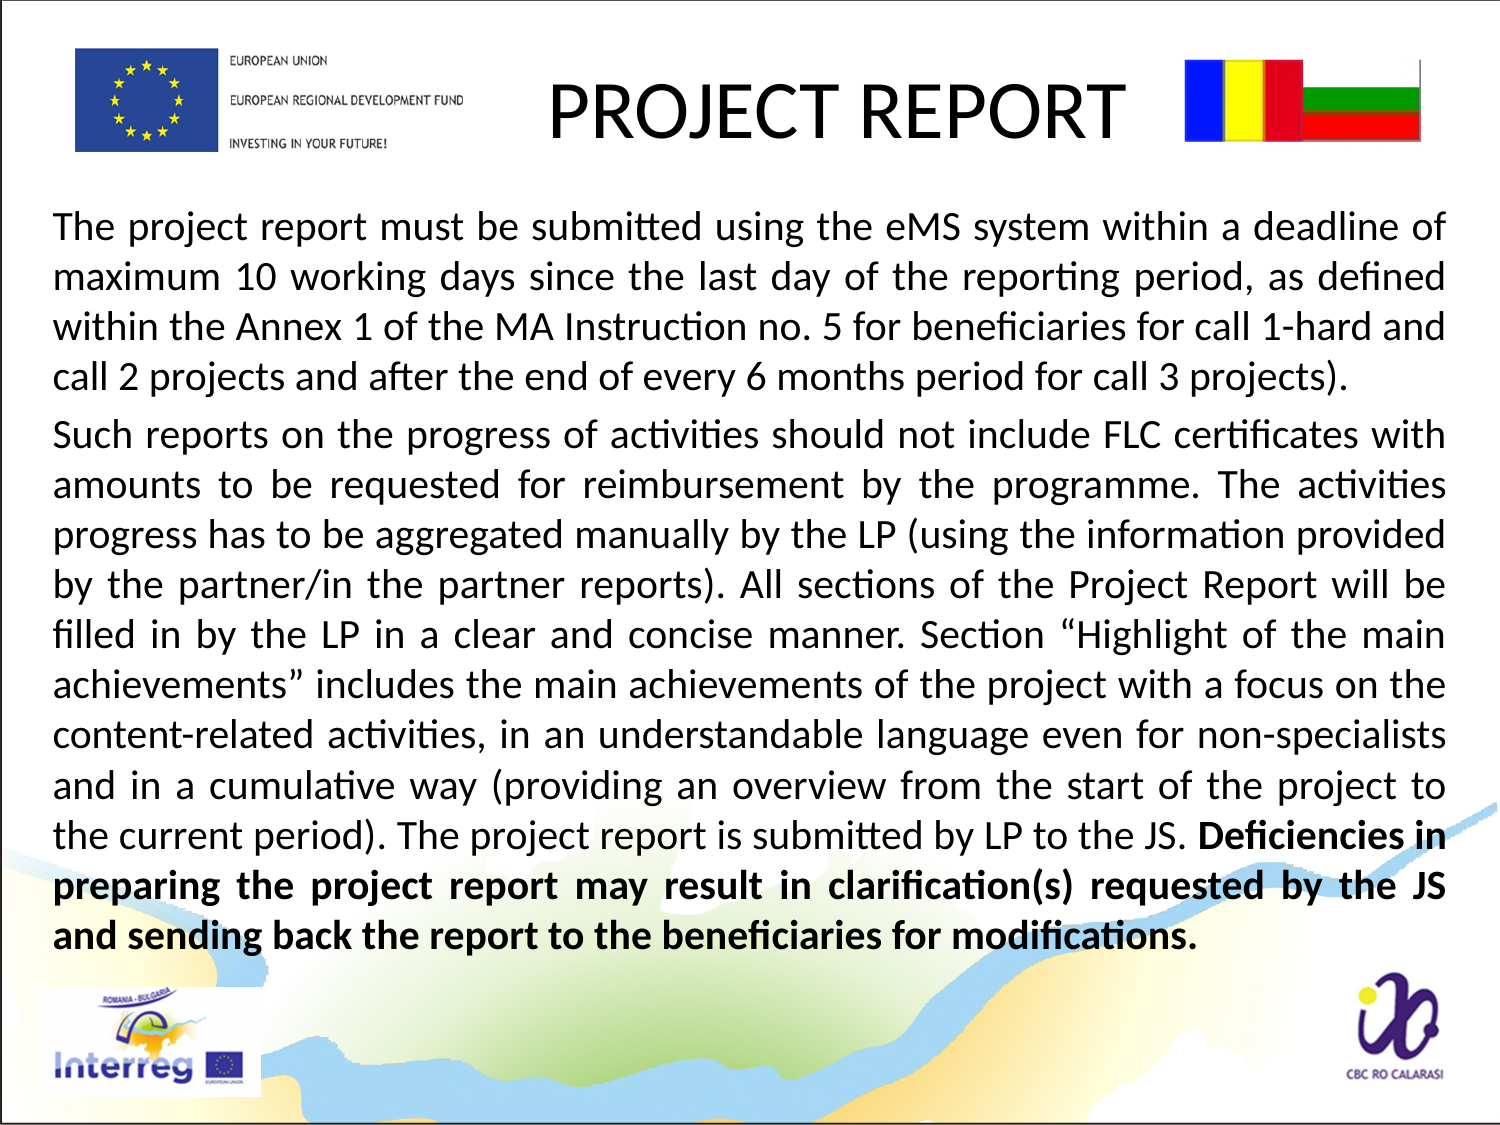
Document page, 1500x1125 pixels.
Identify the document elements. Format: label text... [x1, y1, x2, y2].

list The project report must be submitted using the eMS system within a deadline of maximum 10 working days since the last day of the reporting period, as defined within the Annex 1 of the MA Instruction no. 5 for beneficiaries for call 1-hard and call 2 projects and after the end of every 6 months period for call 3 projects). Such reports on the progress of activities should not include FLC certificates with amounts to be requested for reimbursement by the programme. The activities progress has to be aggregated manually by the LP (using the information provided by the partner/in the partner reports). All sections of the Project Report will be filled in by the LP in a clear and concise manner. Section “Highlight of the main achievements” includes the main achievements of the project with a focus on the content-related activities, in an understandable language even for non-specialists and in a cumulative way (providing an overview from the start of the project to the current period). The project report is submitted by LP to the JS. Deficiencies in preparing the project report may result in clarification(s) requested by the JS and sending back the report to the beneficiaries for modifications. [37, 191, 1463, 934]
title PROJECT REPORT [499, 11, 1176, 191]
picture [0, 0, 1500, 1125]
